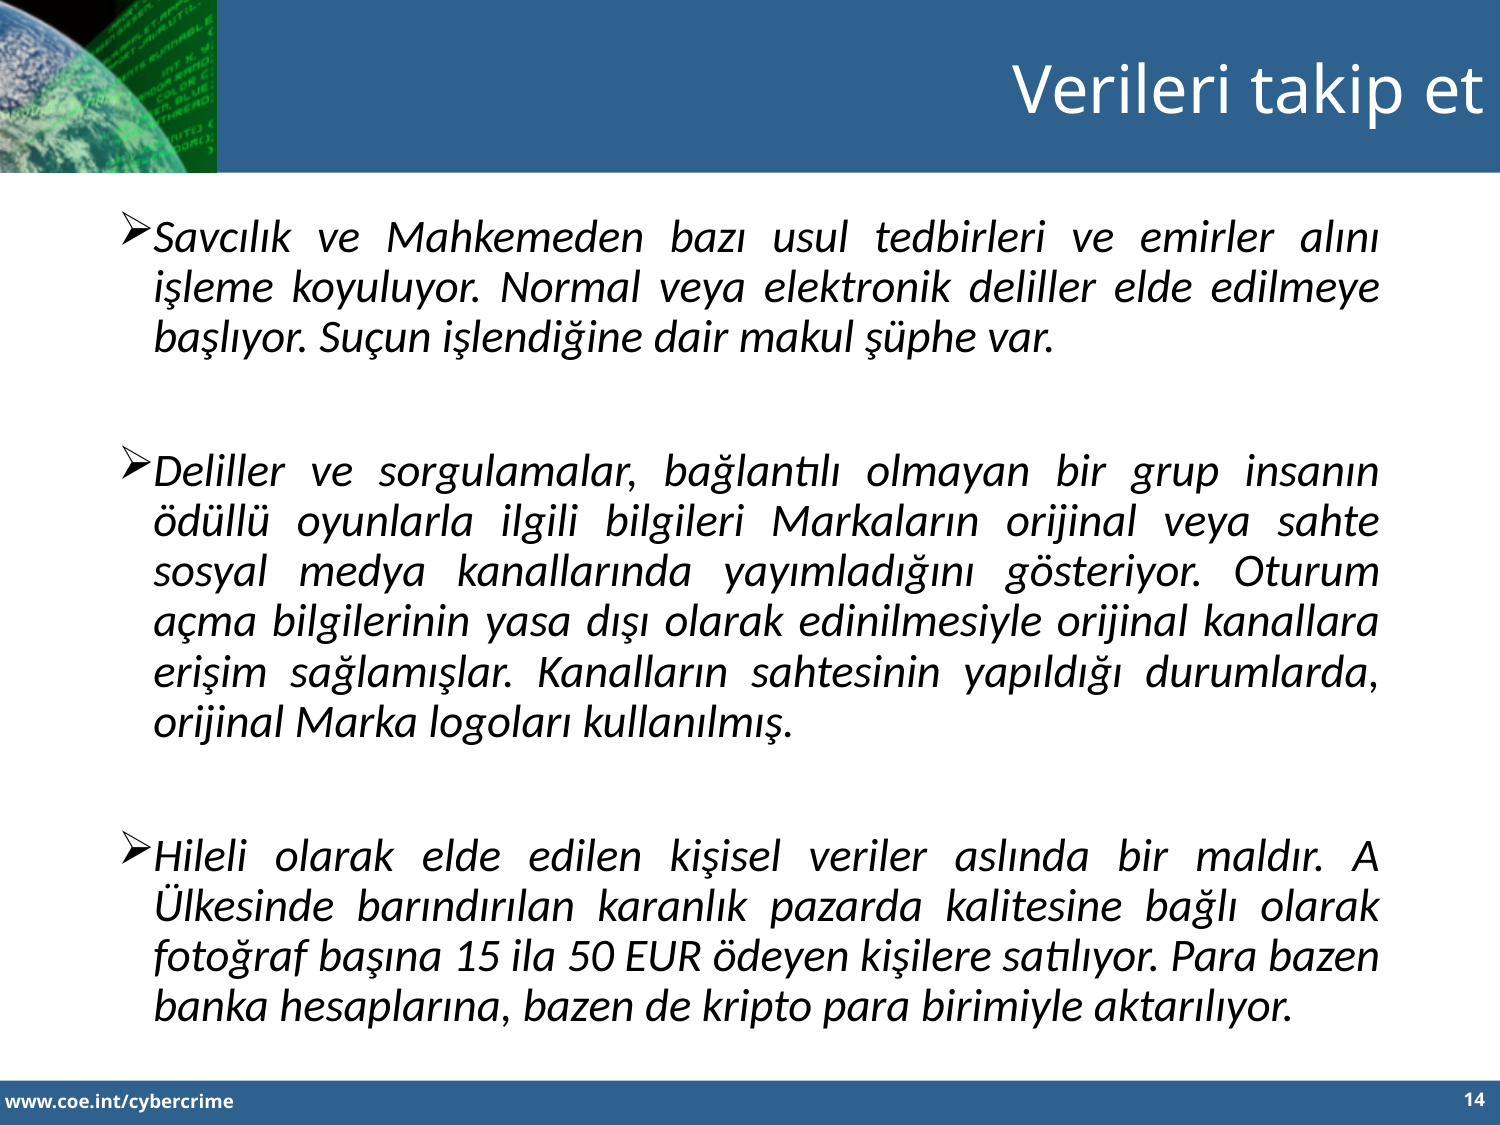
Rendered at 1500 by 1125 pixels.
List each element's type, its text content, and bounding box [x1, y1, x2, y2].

slide_number 14 [1162, 1080, 1500, 1125]
picture [0, 1, 217, 173]
list Savcılık ve Mahkemeden bazı usul tedbirleri ve emirler alını işleme koyuluyor. Normal veya elektronik deliller elde edilmeye başlıyor. Suçun işlendiğine dair makul şüphe var. Deliller ve sorgulamalar, bağlantılı olmayan bir grup insanın ödüllü oyunlarla ilgili bilgileri Markaların orijinal veya sahte sosyal medya kanallarında yayımladığını gösteriyor. Oturum açma bilgilerinin yasa dışı olarak edinilmesiyle orijinal kanallara erişim sağlamışlar. Kanalların sahtesinin yapıldığı durumlarda, orijinal Marka logoları kullanılmış. Hileli olarak elde edilen kişisel veriler aslında bir maldır. A Ülkesinde barındırılan karanlık pazarda kalitesine bağlı olarak fotoğraf başına 15 ila 50 EUR ödeyen kişilere satılıyor. Para bazen banka hesaplarına, bazen de kripto para birimiyle aktarılıyor. [103, 204, 1397, 1050]
text_box Verileri takip et [373, 10, 1500, 163]
